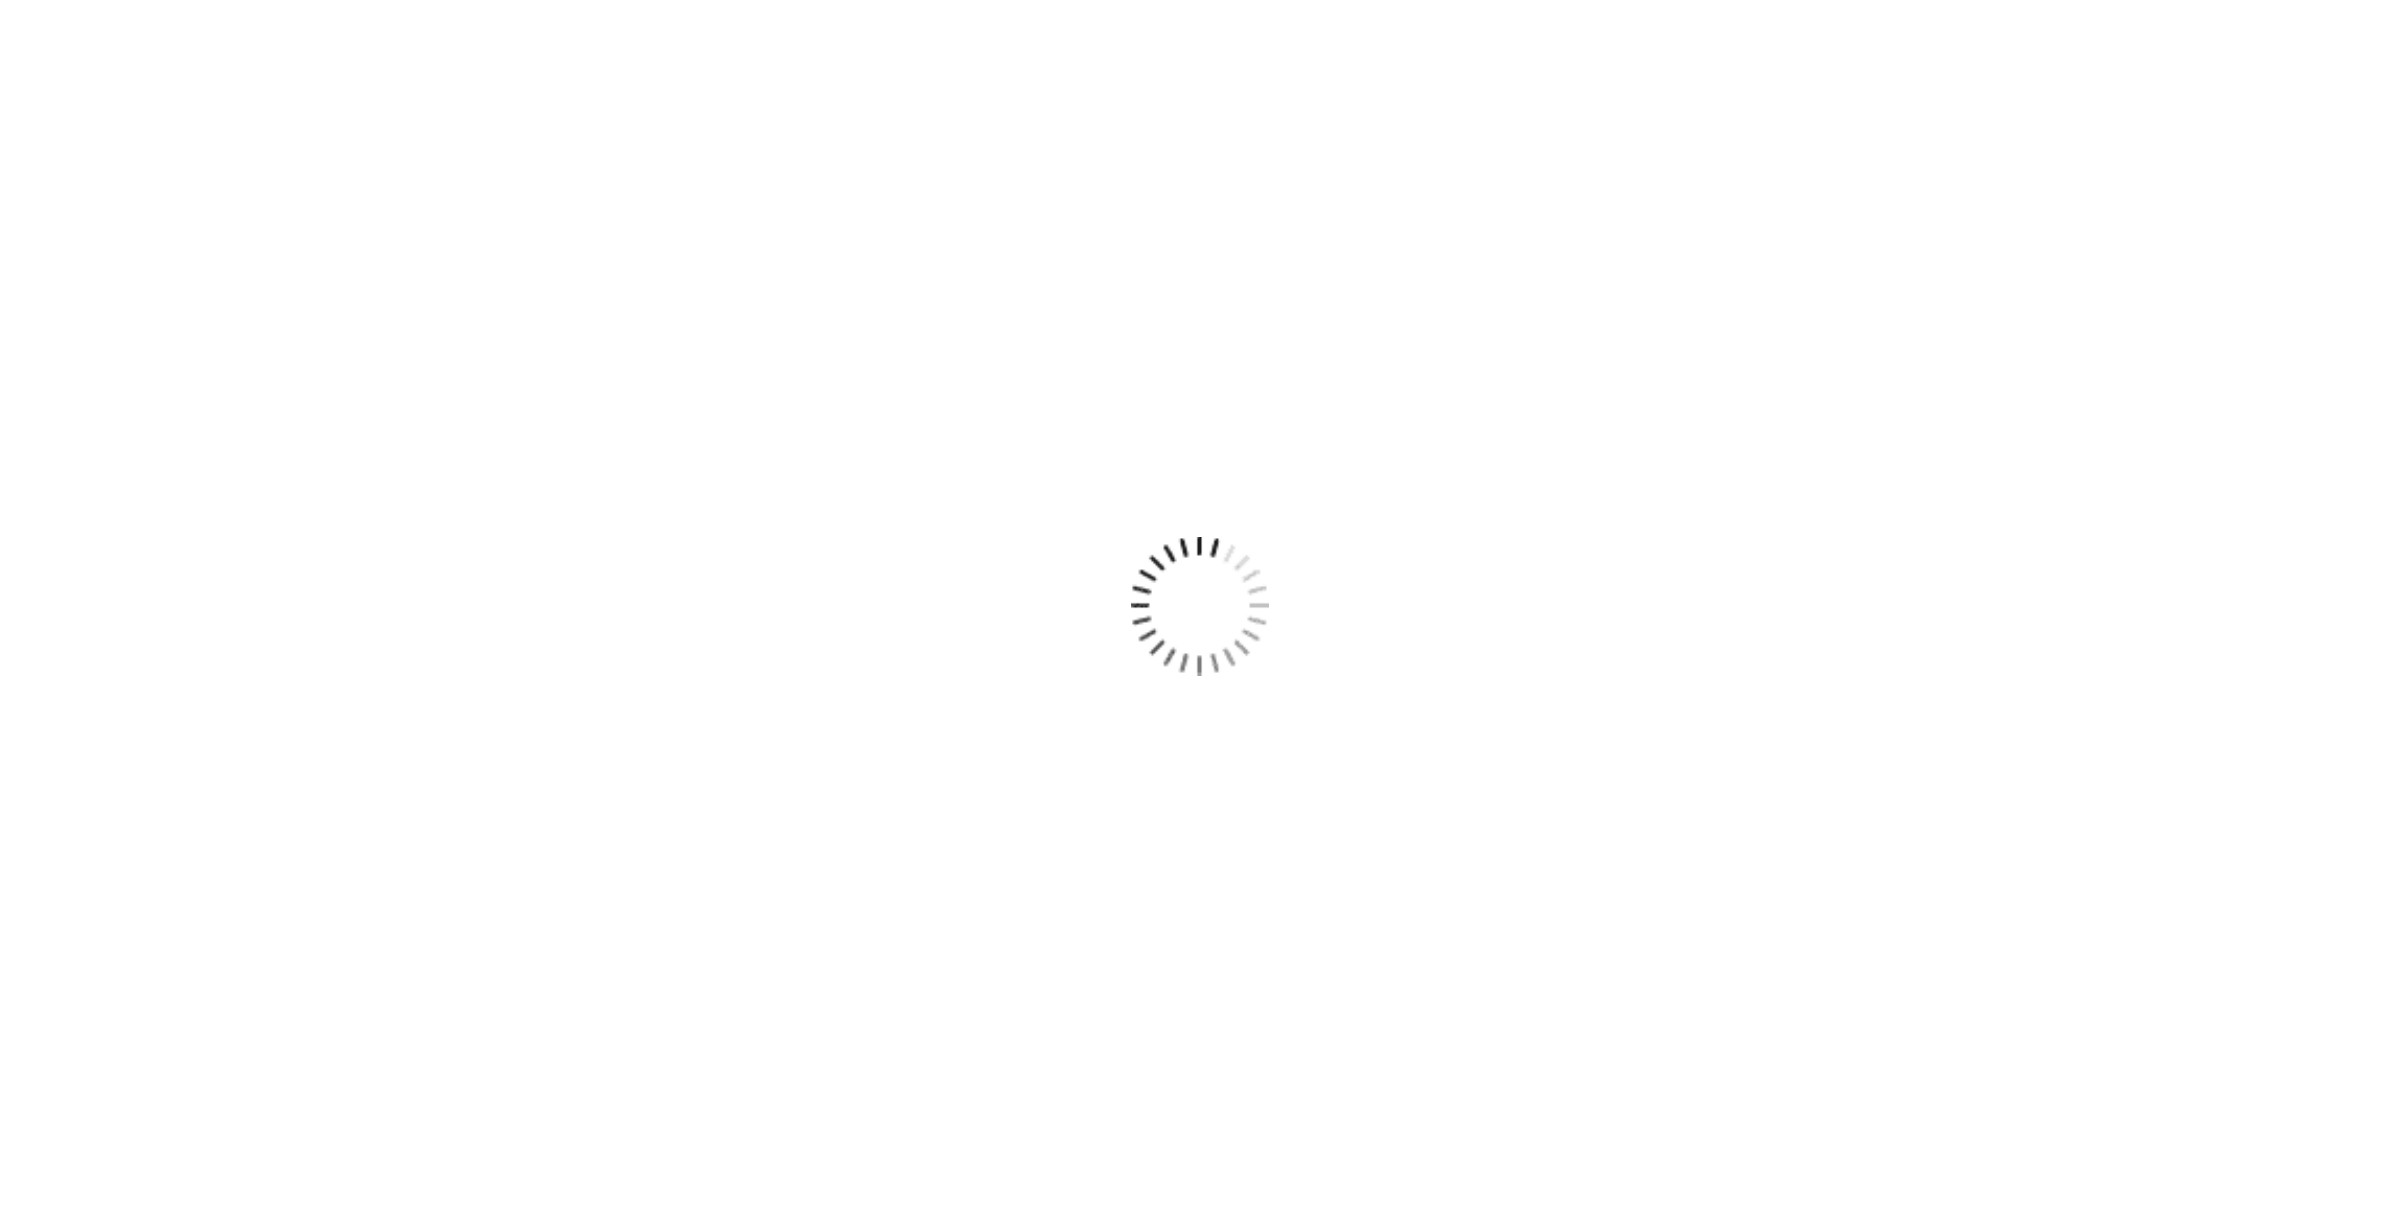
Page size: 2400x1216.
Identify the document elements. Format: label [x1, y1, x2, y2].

picture [1130, 537, 1269, 676]
